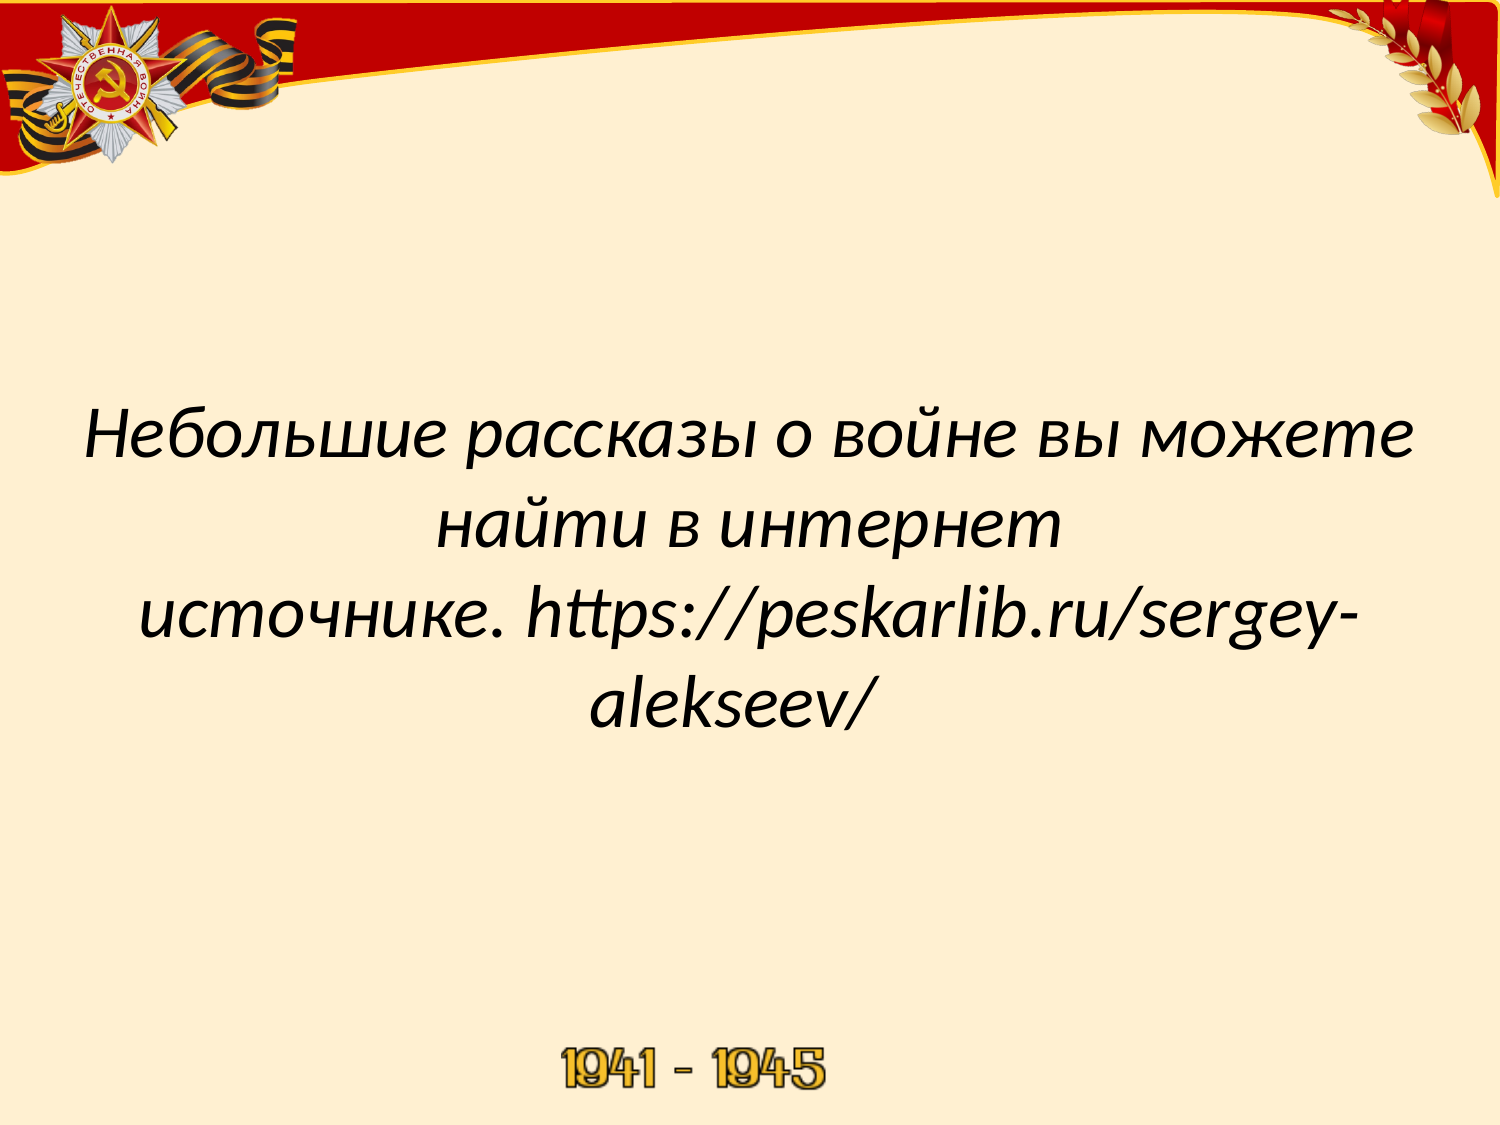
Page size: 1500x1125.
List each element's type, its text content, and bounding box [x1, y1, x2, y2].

picture [560, 1046, 833, 1092]
picture [1286, 0, 1500, 184]
text_box [1481, 144, 1500, 199]
picture [0, 0, 298, 170]
text_box [298, 0, 1281, 85]
text_box [1494, 125, 1500, 140]
title Небольшие рассказы о войне вы можете найти в интернет источнике. https://peskarlib.ru/sergey-alekseev/ [0, 14, 1500, 1125]
